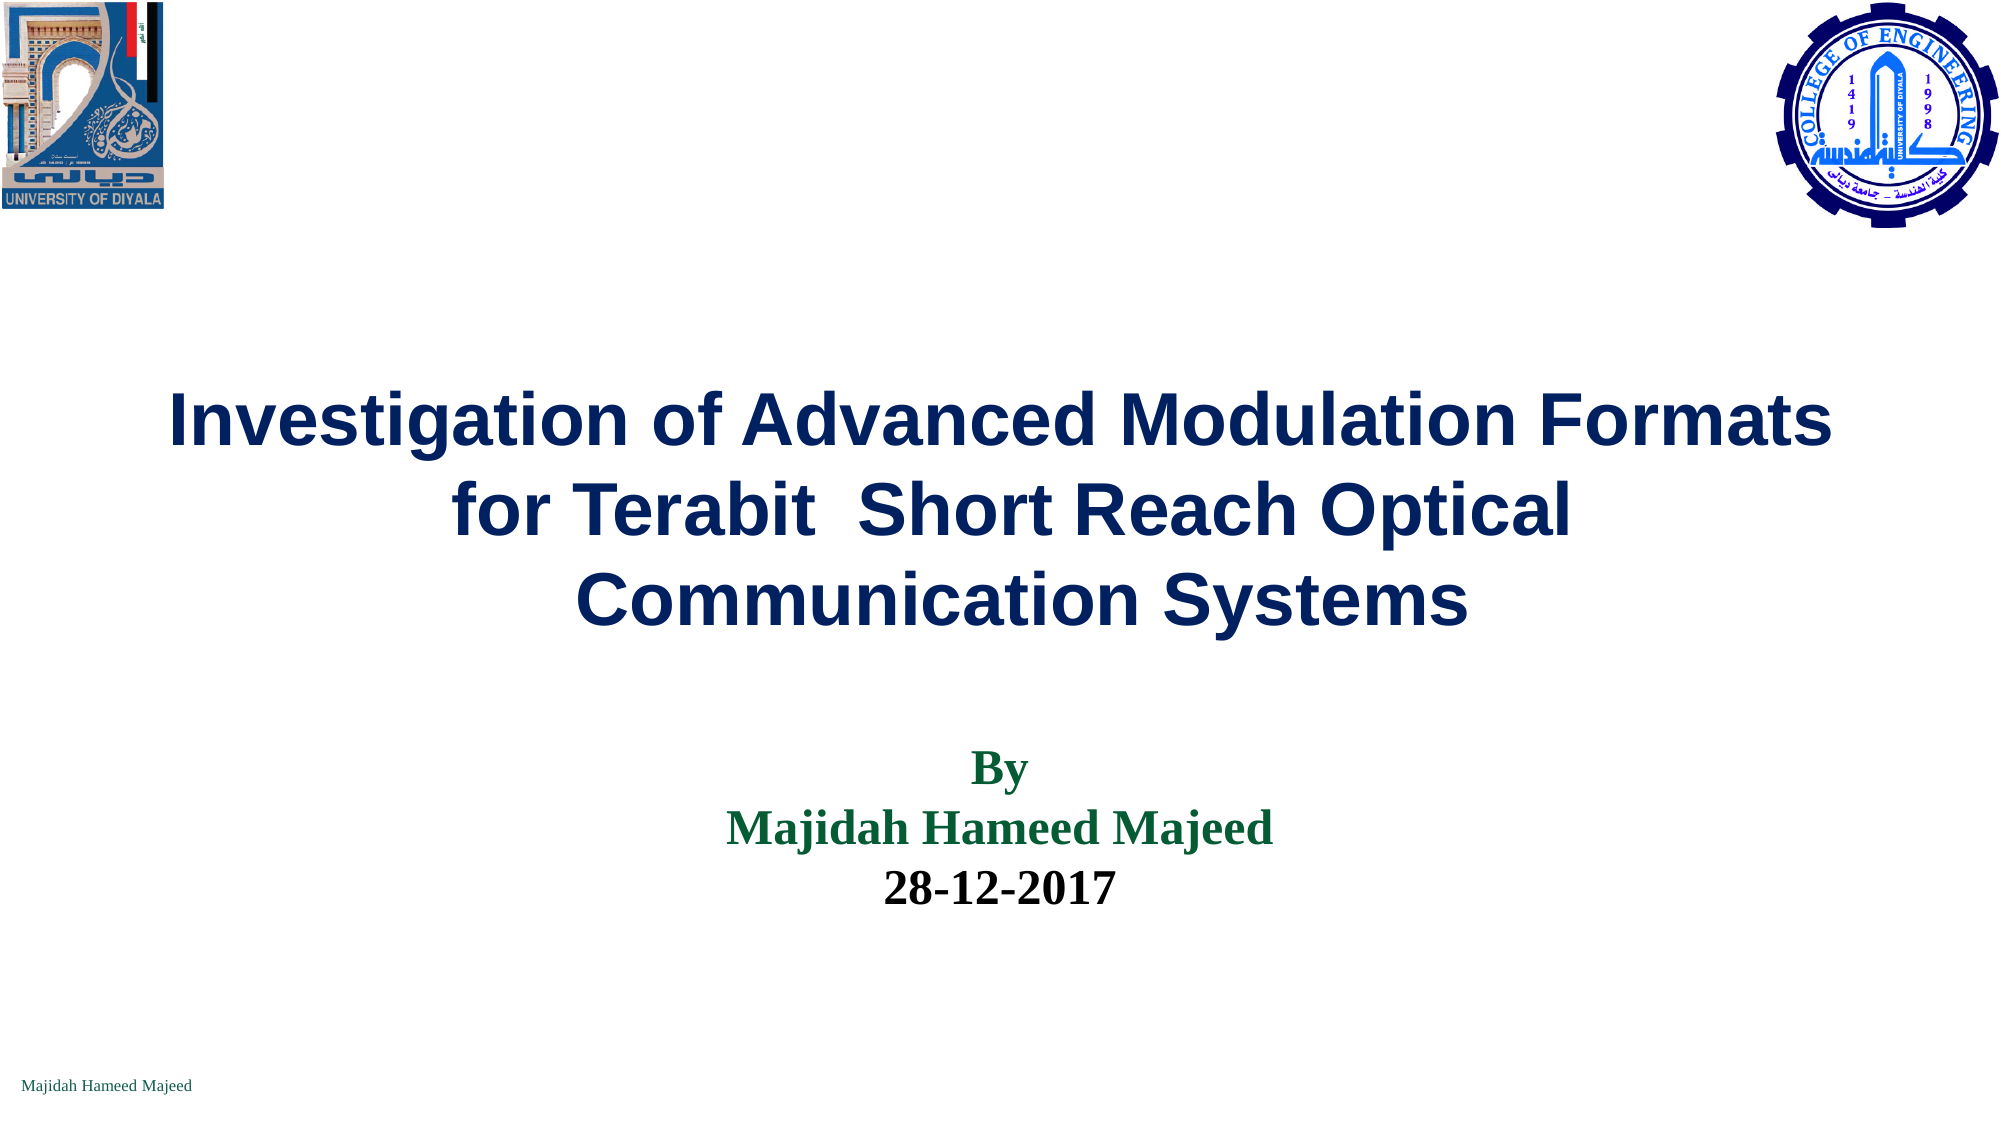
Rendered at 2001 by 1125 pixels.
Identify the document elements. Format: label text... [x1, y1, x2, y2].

picture [2, 2, 164, 209]
text_box By Majidah Hameed Majeed 28-12-2017 [663, 726, 1337, 922]
text_box Investigation of Advanced Modulation Formats for Terabit Short Reach Optical Communication Systems [153, 362, 1872, 648]
picture [1774, 2, 2000, 228]
text_box Majidah Hameed Majeed [6, 1067, 208, 1102]
